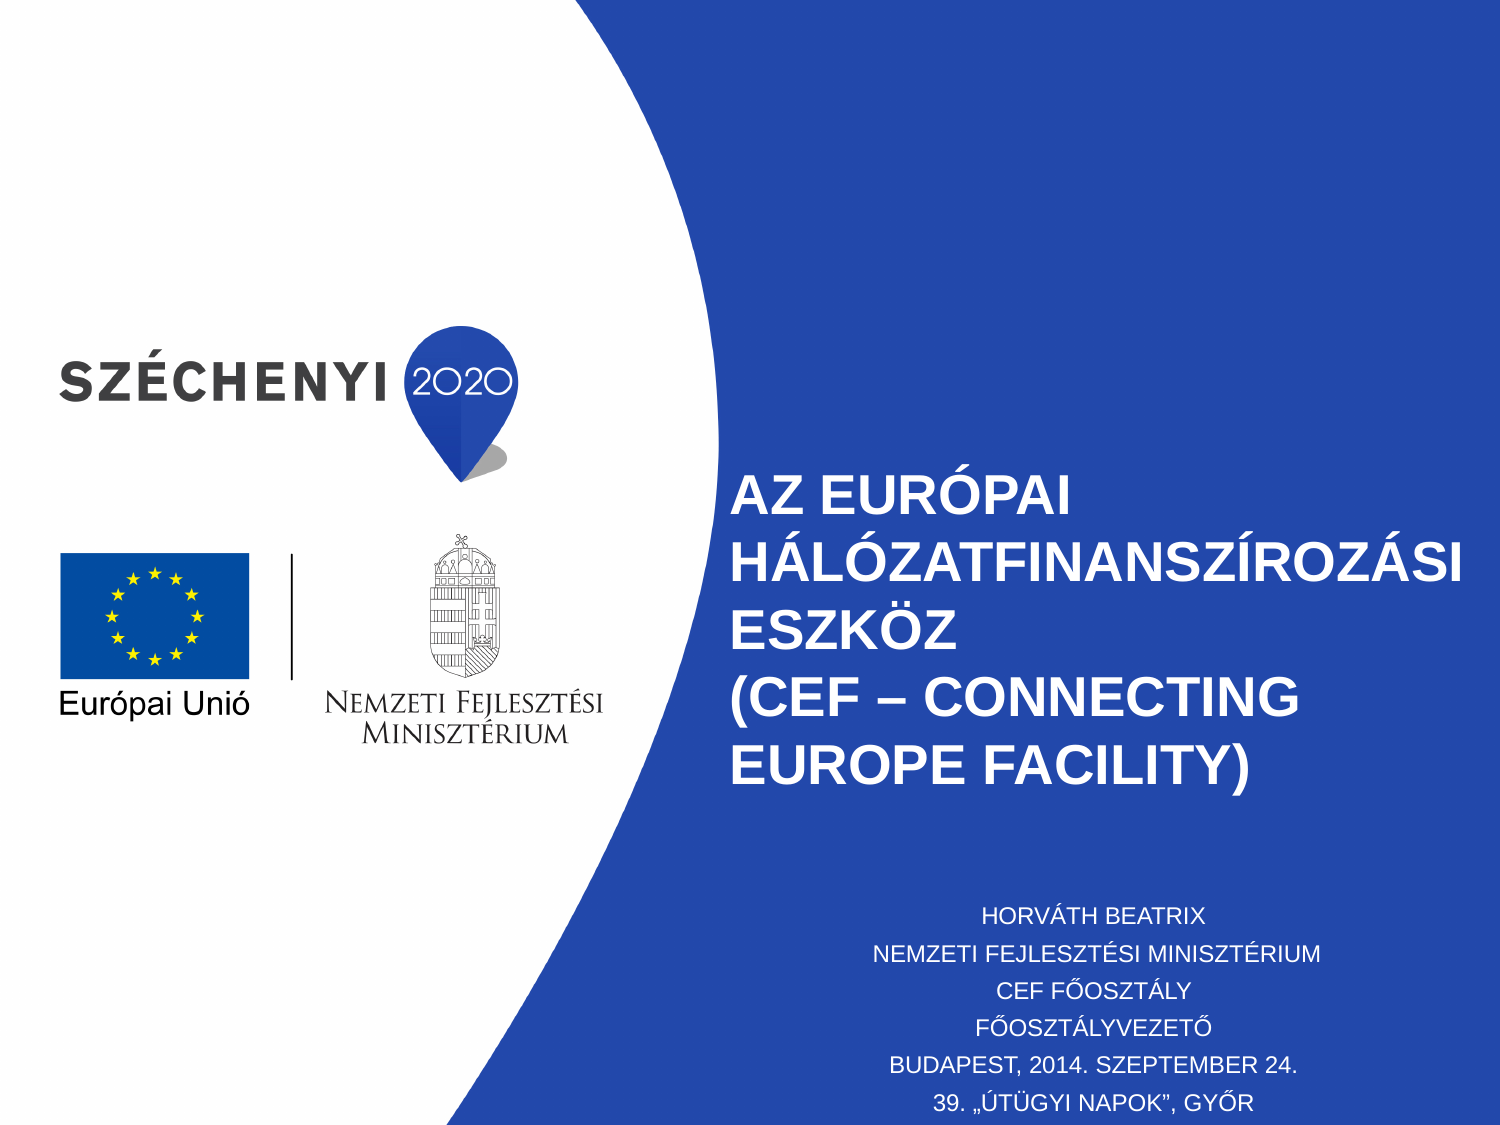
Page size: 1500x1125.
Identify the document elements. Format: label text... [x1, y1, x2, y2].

list Horváth Beatrix Nemzeti Fejlesztési Minisztérium CEF FŐOSZTÁLY FŐOSZTÁLYVEZETŐ Budapest, 2014. szeptember 24. 39. „Útügyi Napok”, Győr [737, 893, 1450, 1125]
title Az Európai Hálózatfinanszírozási Eszköz (CEF – Connecting Europe Facility) [714, 450, 1500, 675]
picture [0, 0, 1500, 1125]
